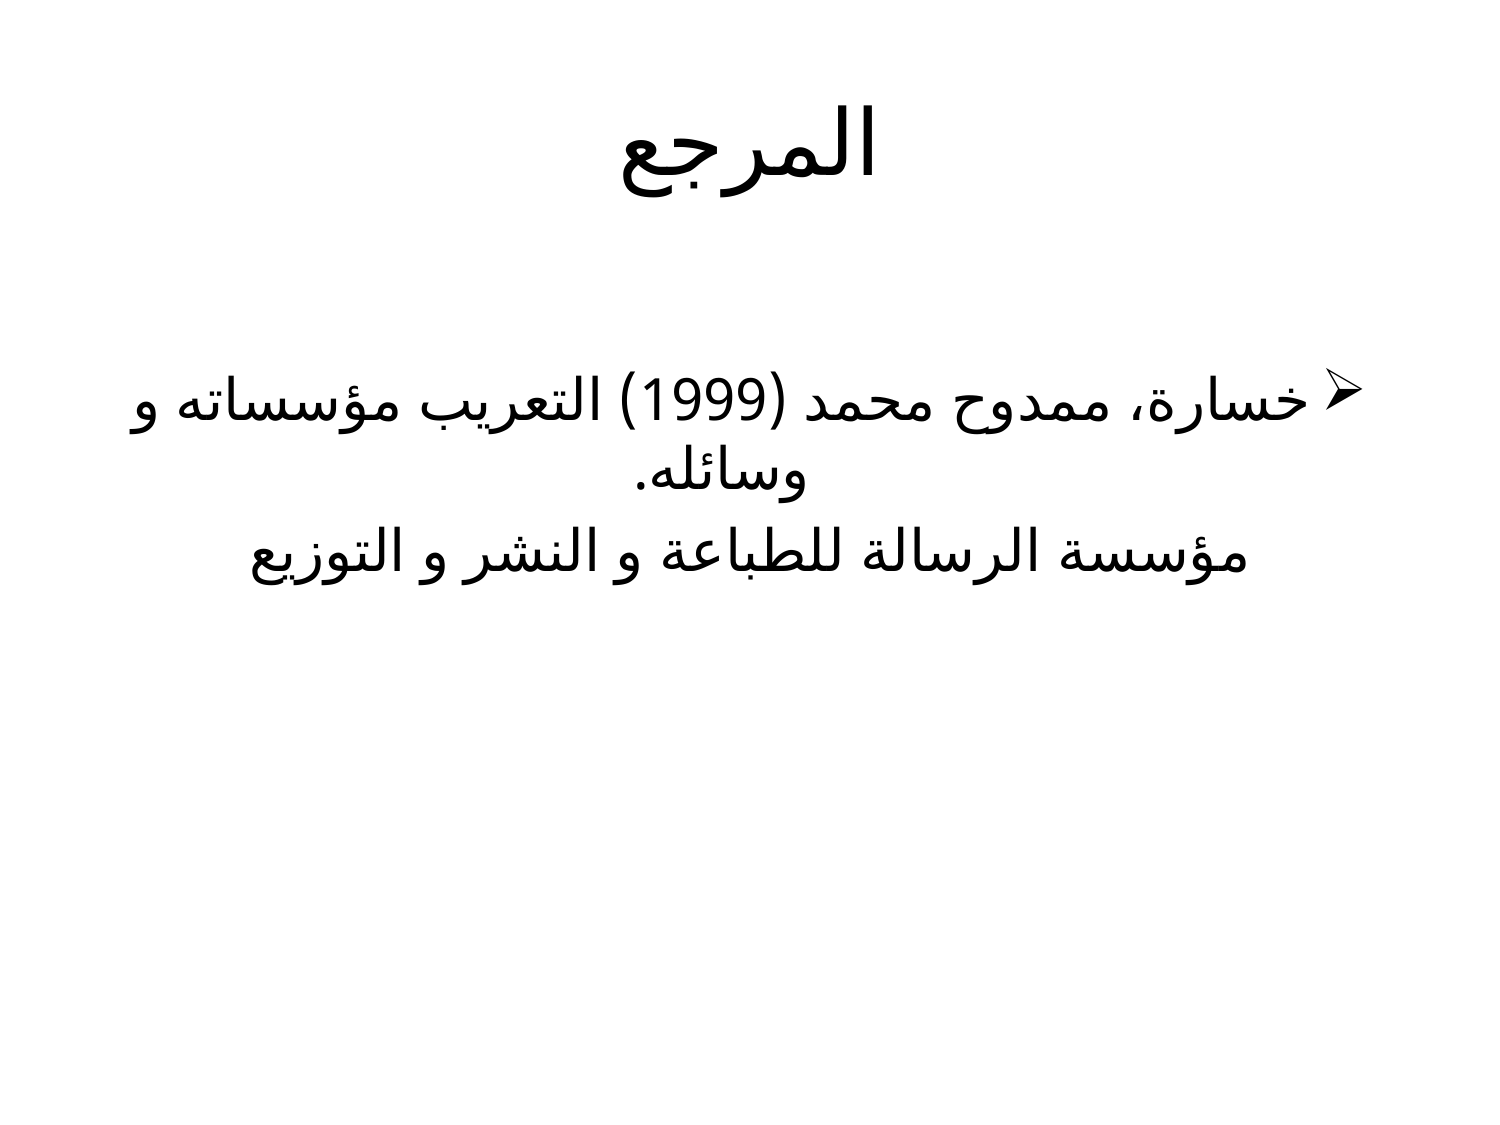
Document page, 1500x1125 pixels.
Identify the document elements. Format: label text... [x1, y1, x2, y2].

title المرجع [75, 45, 1425, 233]
list خسارة، ممدوح محمد (1999) التعريب مؤسساته و وسائله. مؤسسة الرسالة للطباعة و النشر و التوزيع [75, 262, 1425, 1005]
